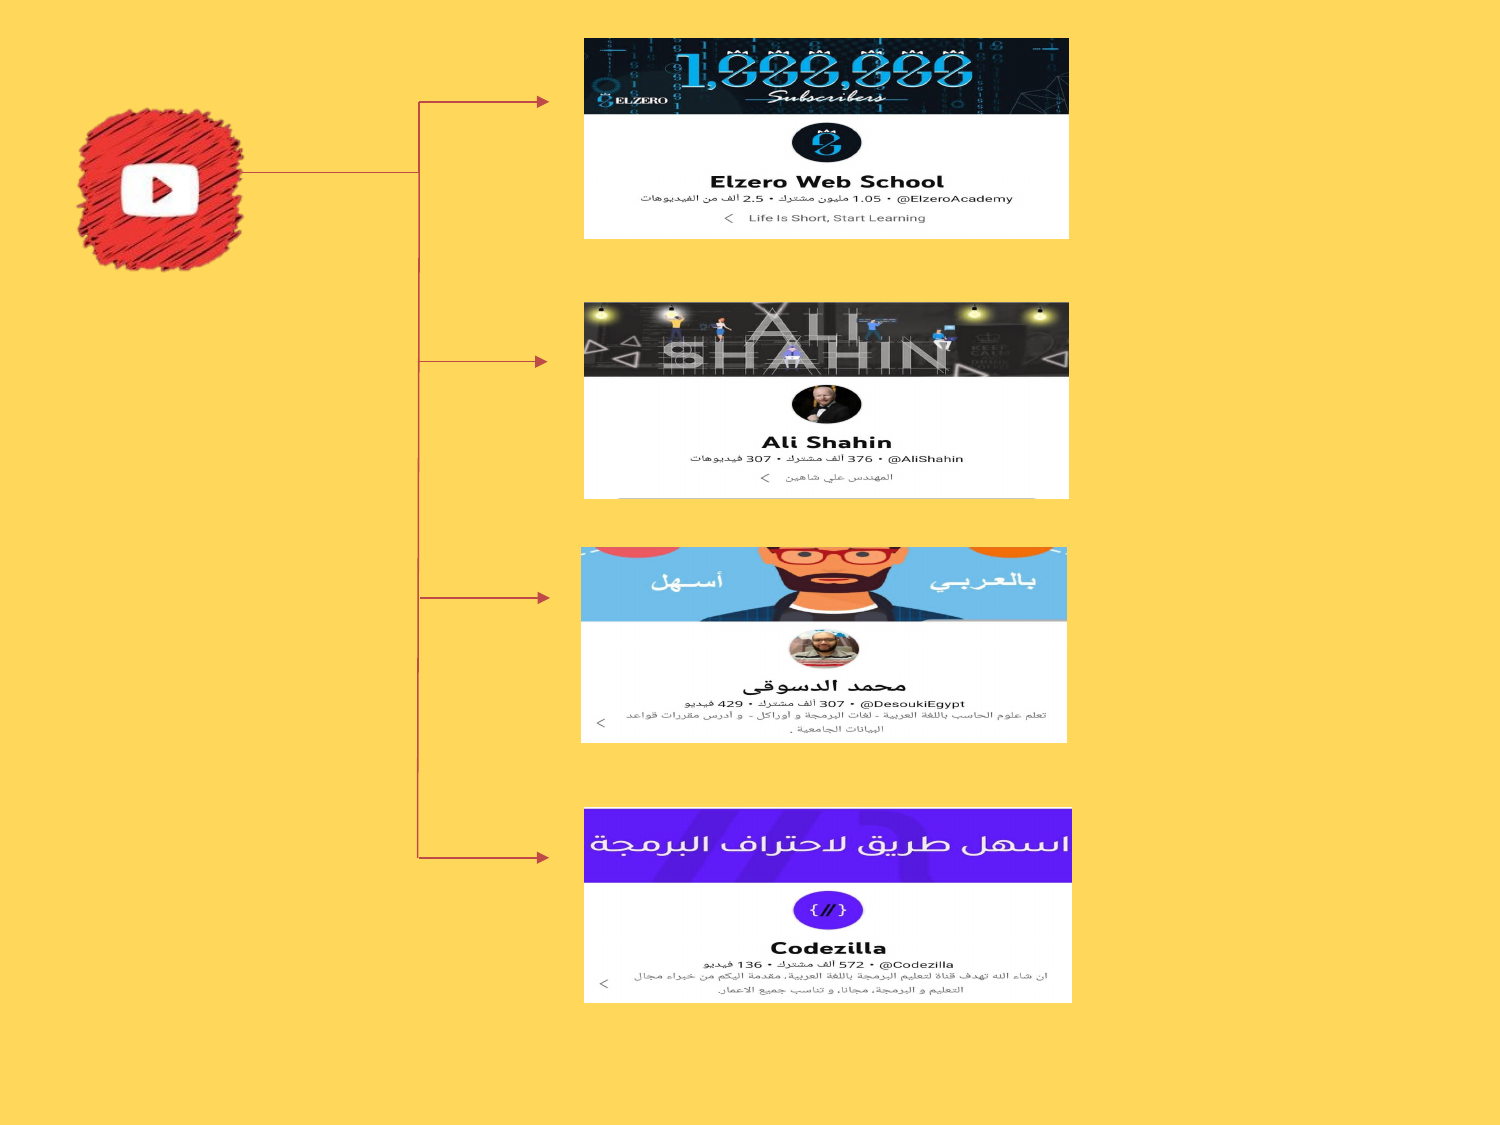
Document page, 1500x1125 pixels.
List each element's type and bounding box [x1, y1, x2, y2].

picture [584, 38, 1070, 240]
picture [584, 302, 1070, 500]
text_box [241, 101, 551, 858]
picture [580, 546, 1068, 744]
picture [0, 30, 321, 744]
picture [584, 806, 1072, 1004]
